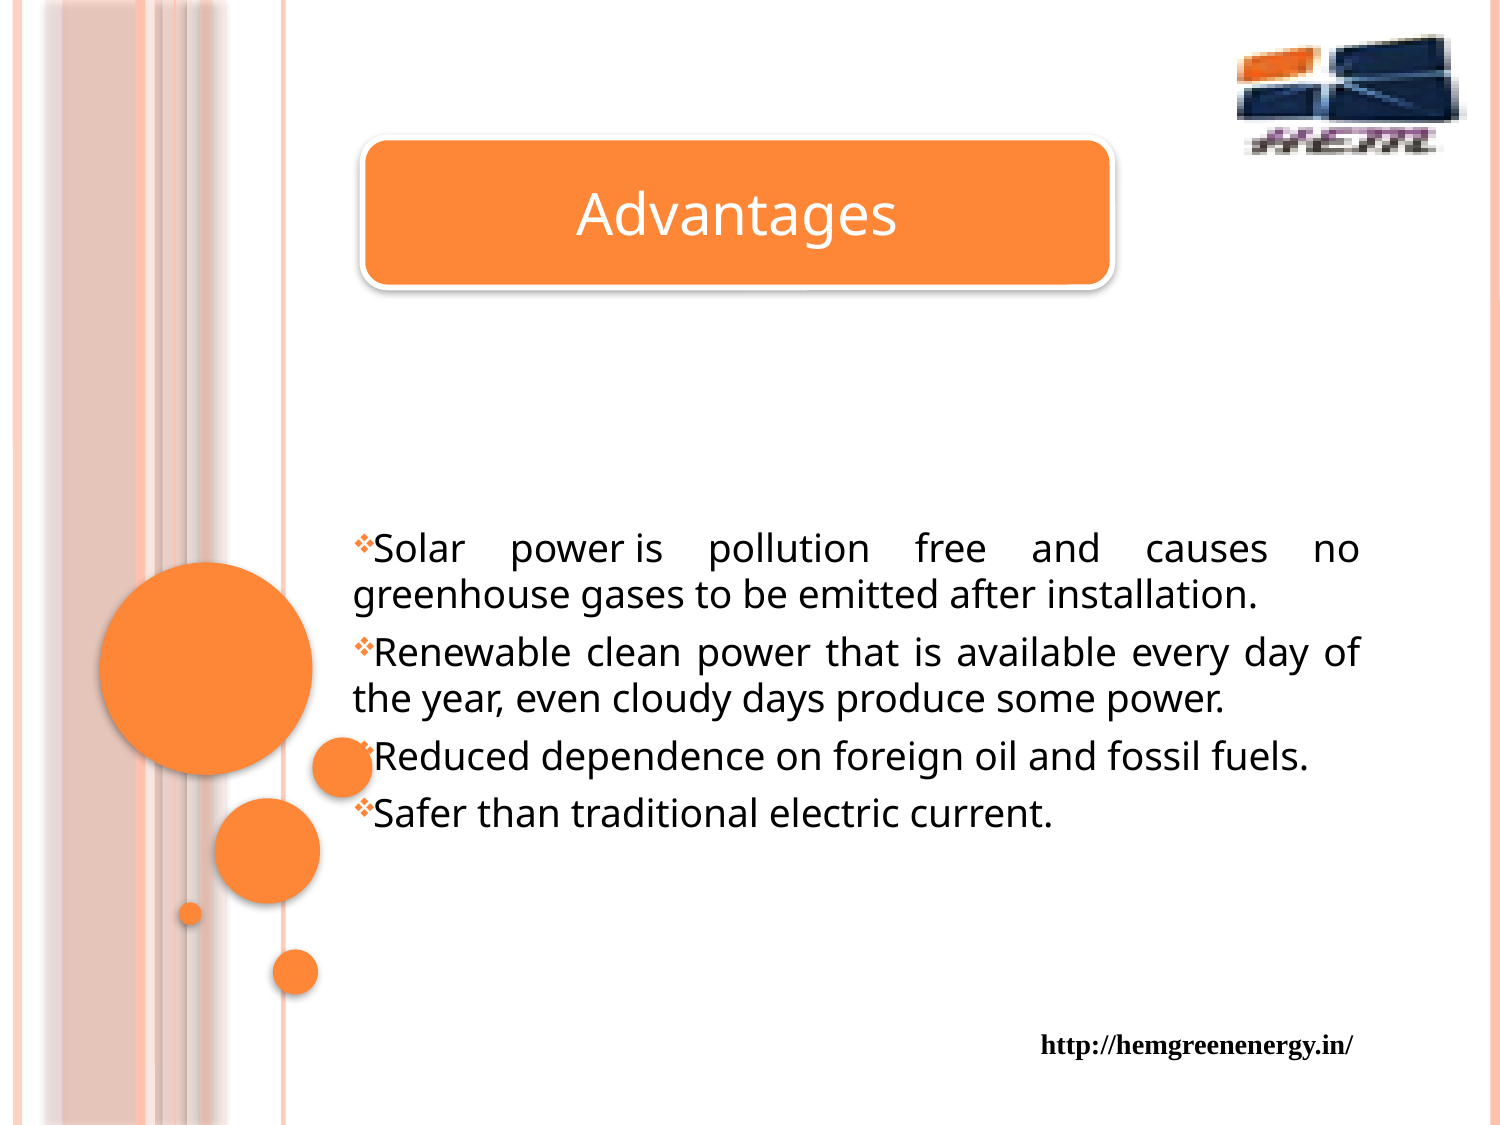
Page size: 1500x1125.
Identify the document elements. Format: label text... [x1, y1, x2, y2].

picture [1236, 24, 1476, 188]
text_box Advantages [359, 134, 1116, 291]
subtitle Solar power is pollution free and causes no greenhouse gases to be emitted after installation. Renewable clean power that is available every day of the year, even cloudy days produce some power. Reduced dependence on foreign oil and fossil fuels. Safer than traditional electric current. http://hemgreenenergy.in/ [337, 75, 1375, 1075]
